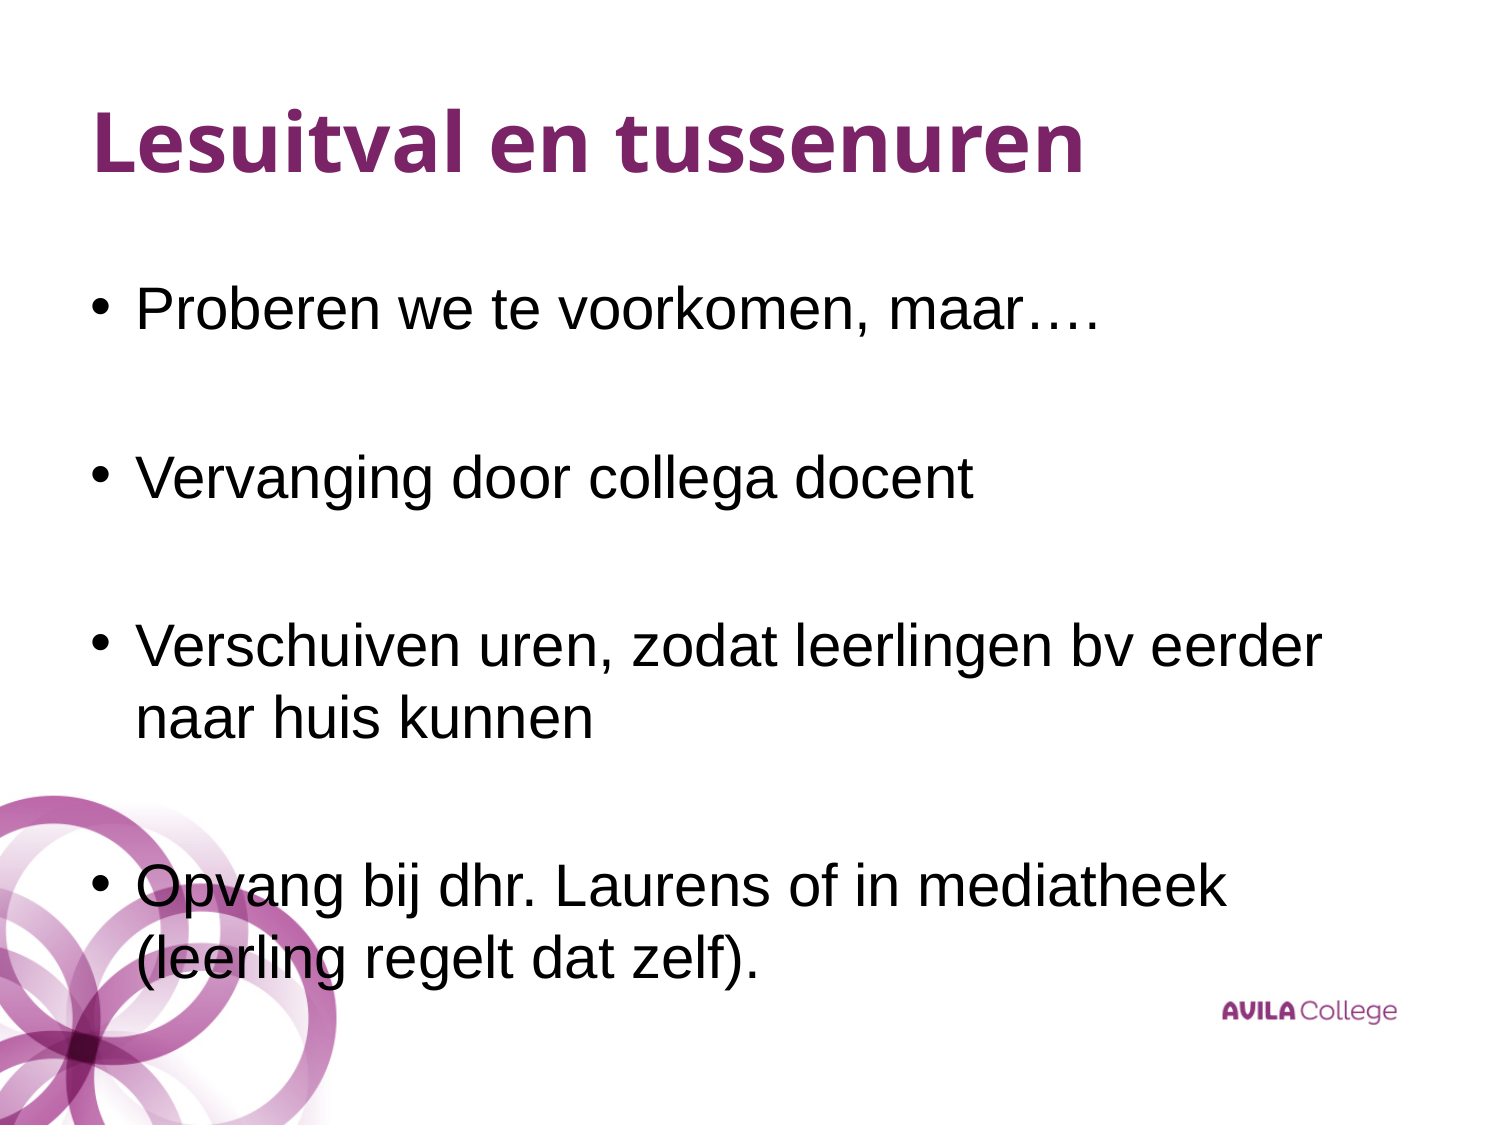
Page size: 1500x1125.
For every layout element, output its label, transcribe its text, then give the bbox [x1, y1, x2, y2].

title Lesuitval en tussenuren [75, 45, 1425, 233]
picture [0, 0, 1500, 1125]
list Proberen we te voorkomen, maar…. Vervanging door collega docent Verschuiven uren, zodat leerlingen bv eerder naar huis kunnen Opvang bij dhr. Laurens of in mediatheek (leerling regelt dat zelf). [75, 262, 1460, 1005]
